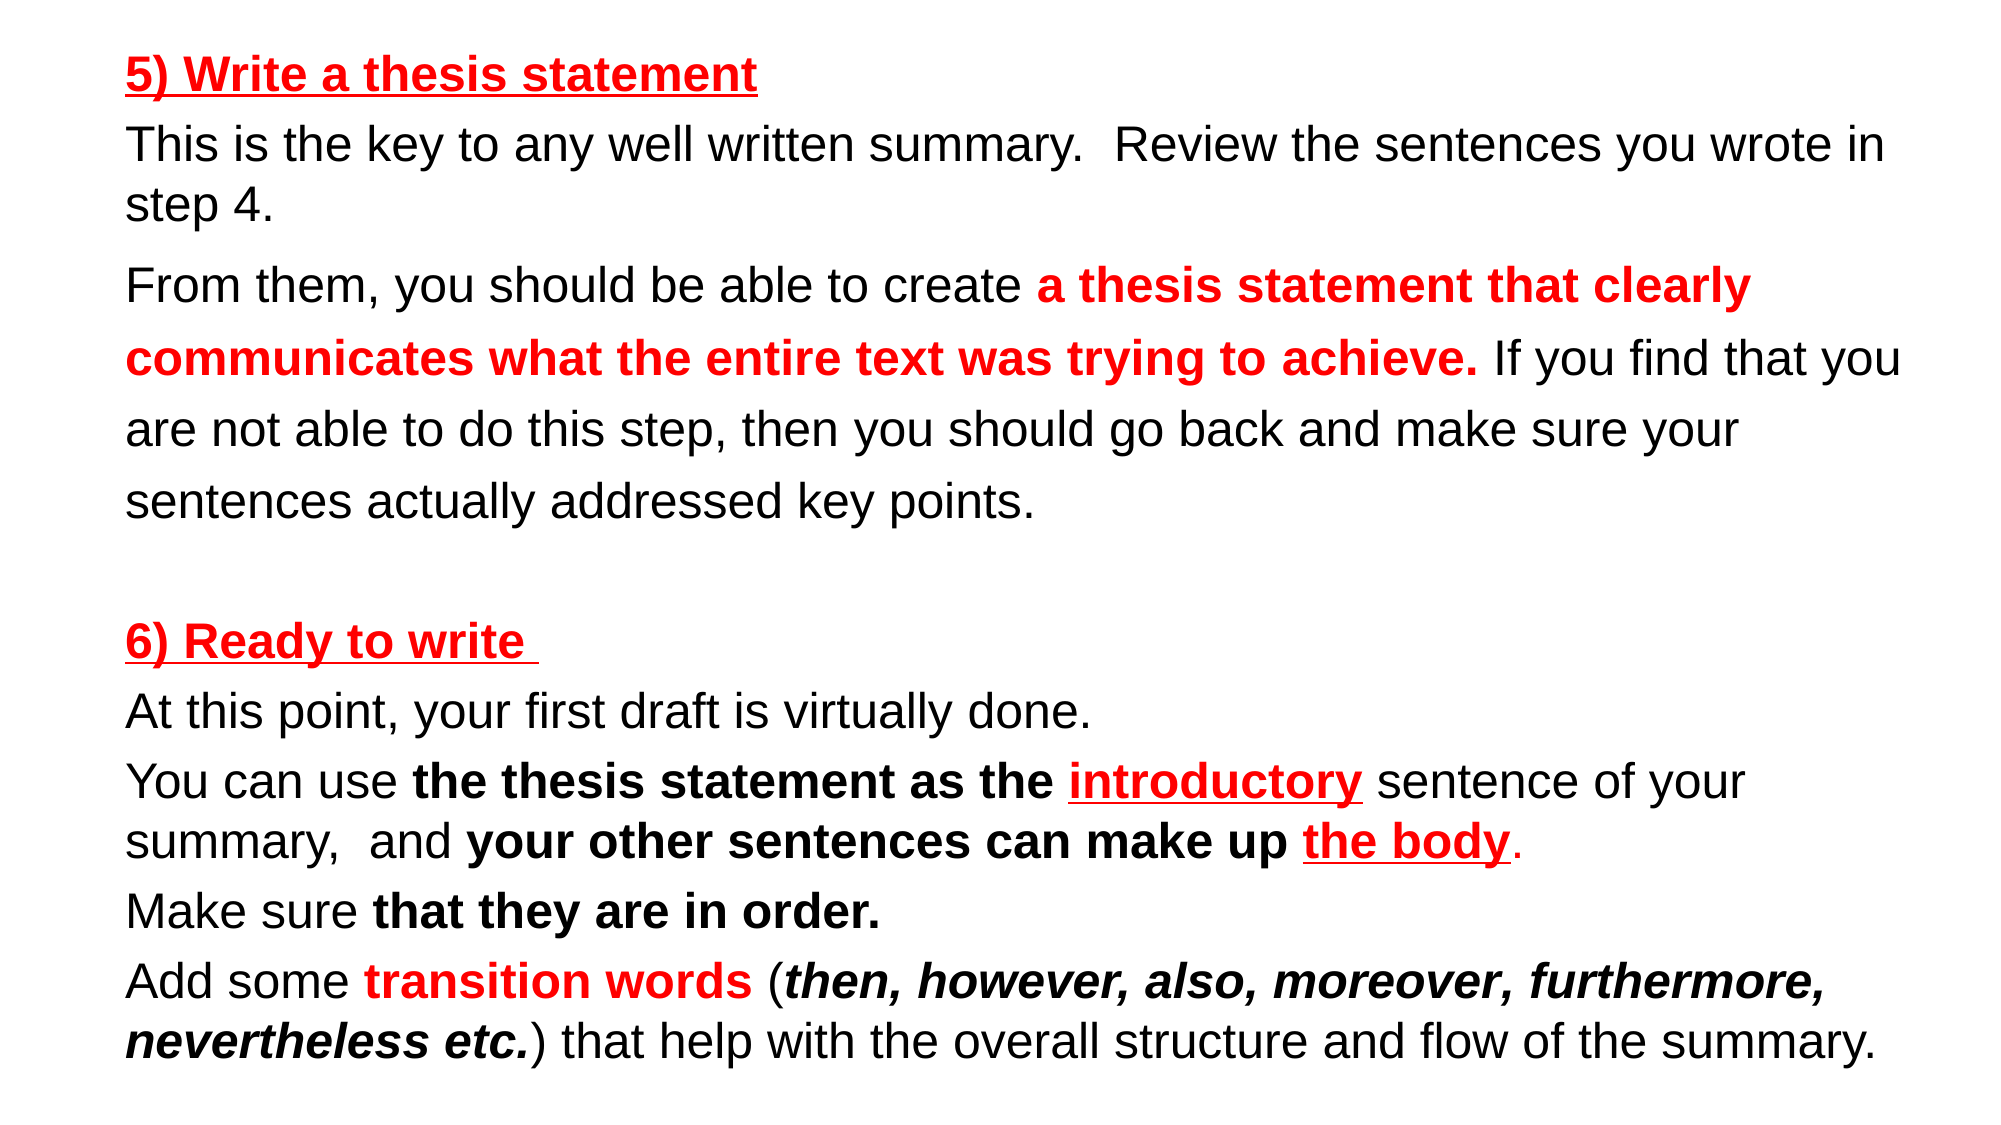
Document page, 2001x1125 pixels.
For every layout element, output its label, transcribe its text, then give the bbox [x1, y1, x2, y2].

list 5) Write a thesis statement This is the key to any well written summary. Review the sentences you wrote in step 4. From them, you should be able to create a thesis statement that clearly communicates what the entire text was trying to achieve. If you find that you are not able to do this step, then you should go back and make sure your sentences actually addressed key points. 6) Ready to write At this point, your first draft is virtually done. You can use the thesis statement as the introductory sentence of your summary, and your other sentences can make up the body. Make sure that they are in order. Add some transition words (then, however, also, moreover, furthermore, nevertheless etc.) that help with the overall structure and flow of the summary. [109, 33, 1954, 1092]
